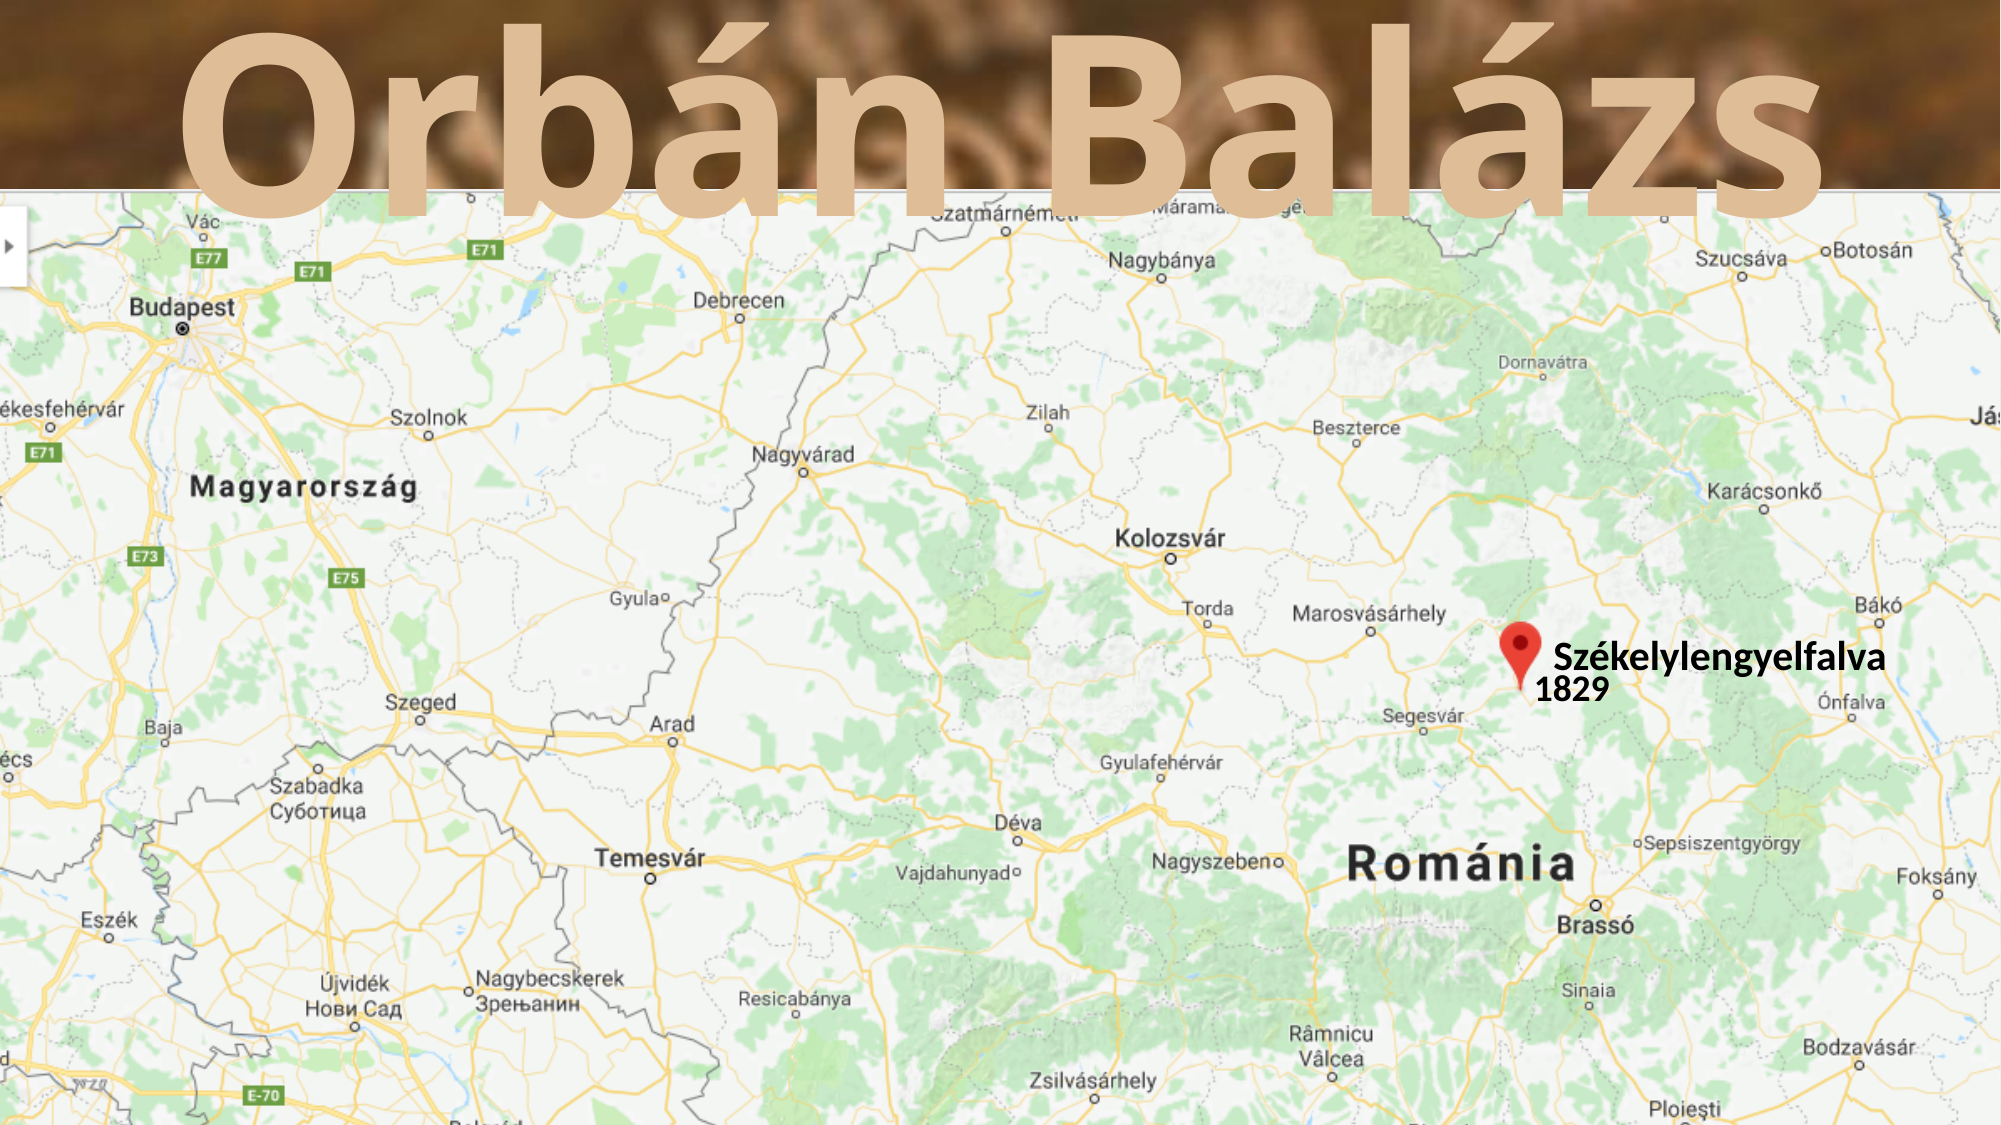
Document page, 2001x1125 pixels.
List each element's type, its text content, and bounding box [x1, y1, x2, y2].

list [0, 189, 2000, 1125]
text_box Orbán Balázs [0, 0, 2000, 189]
